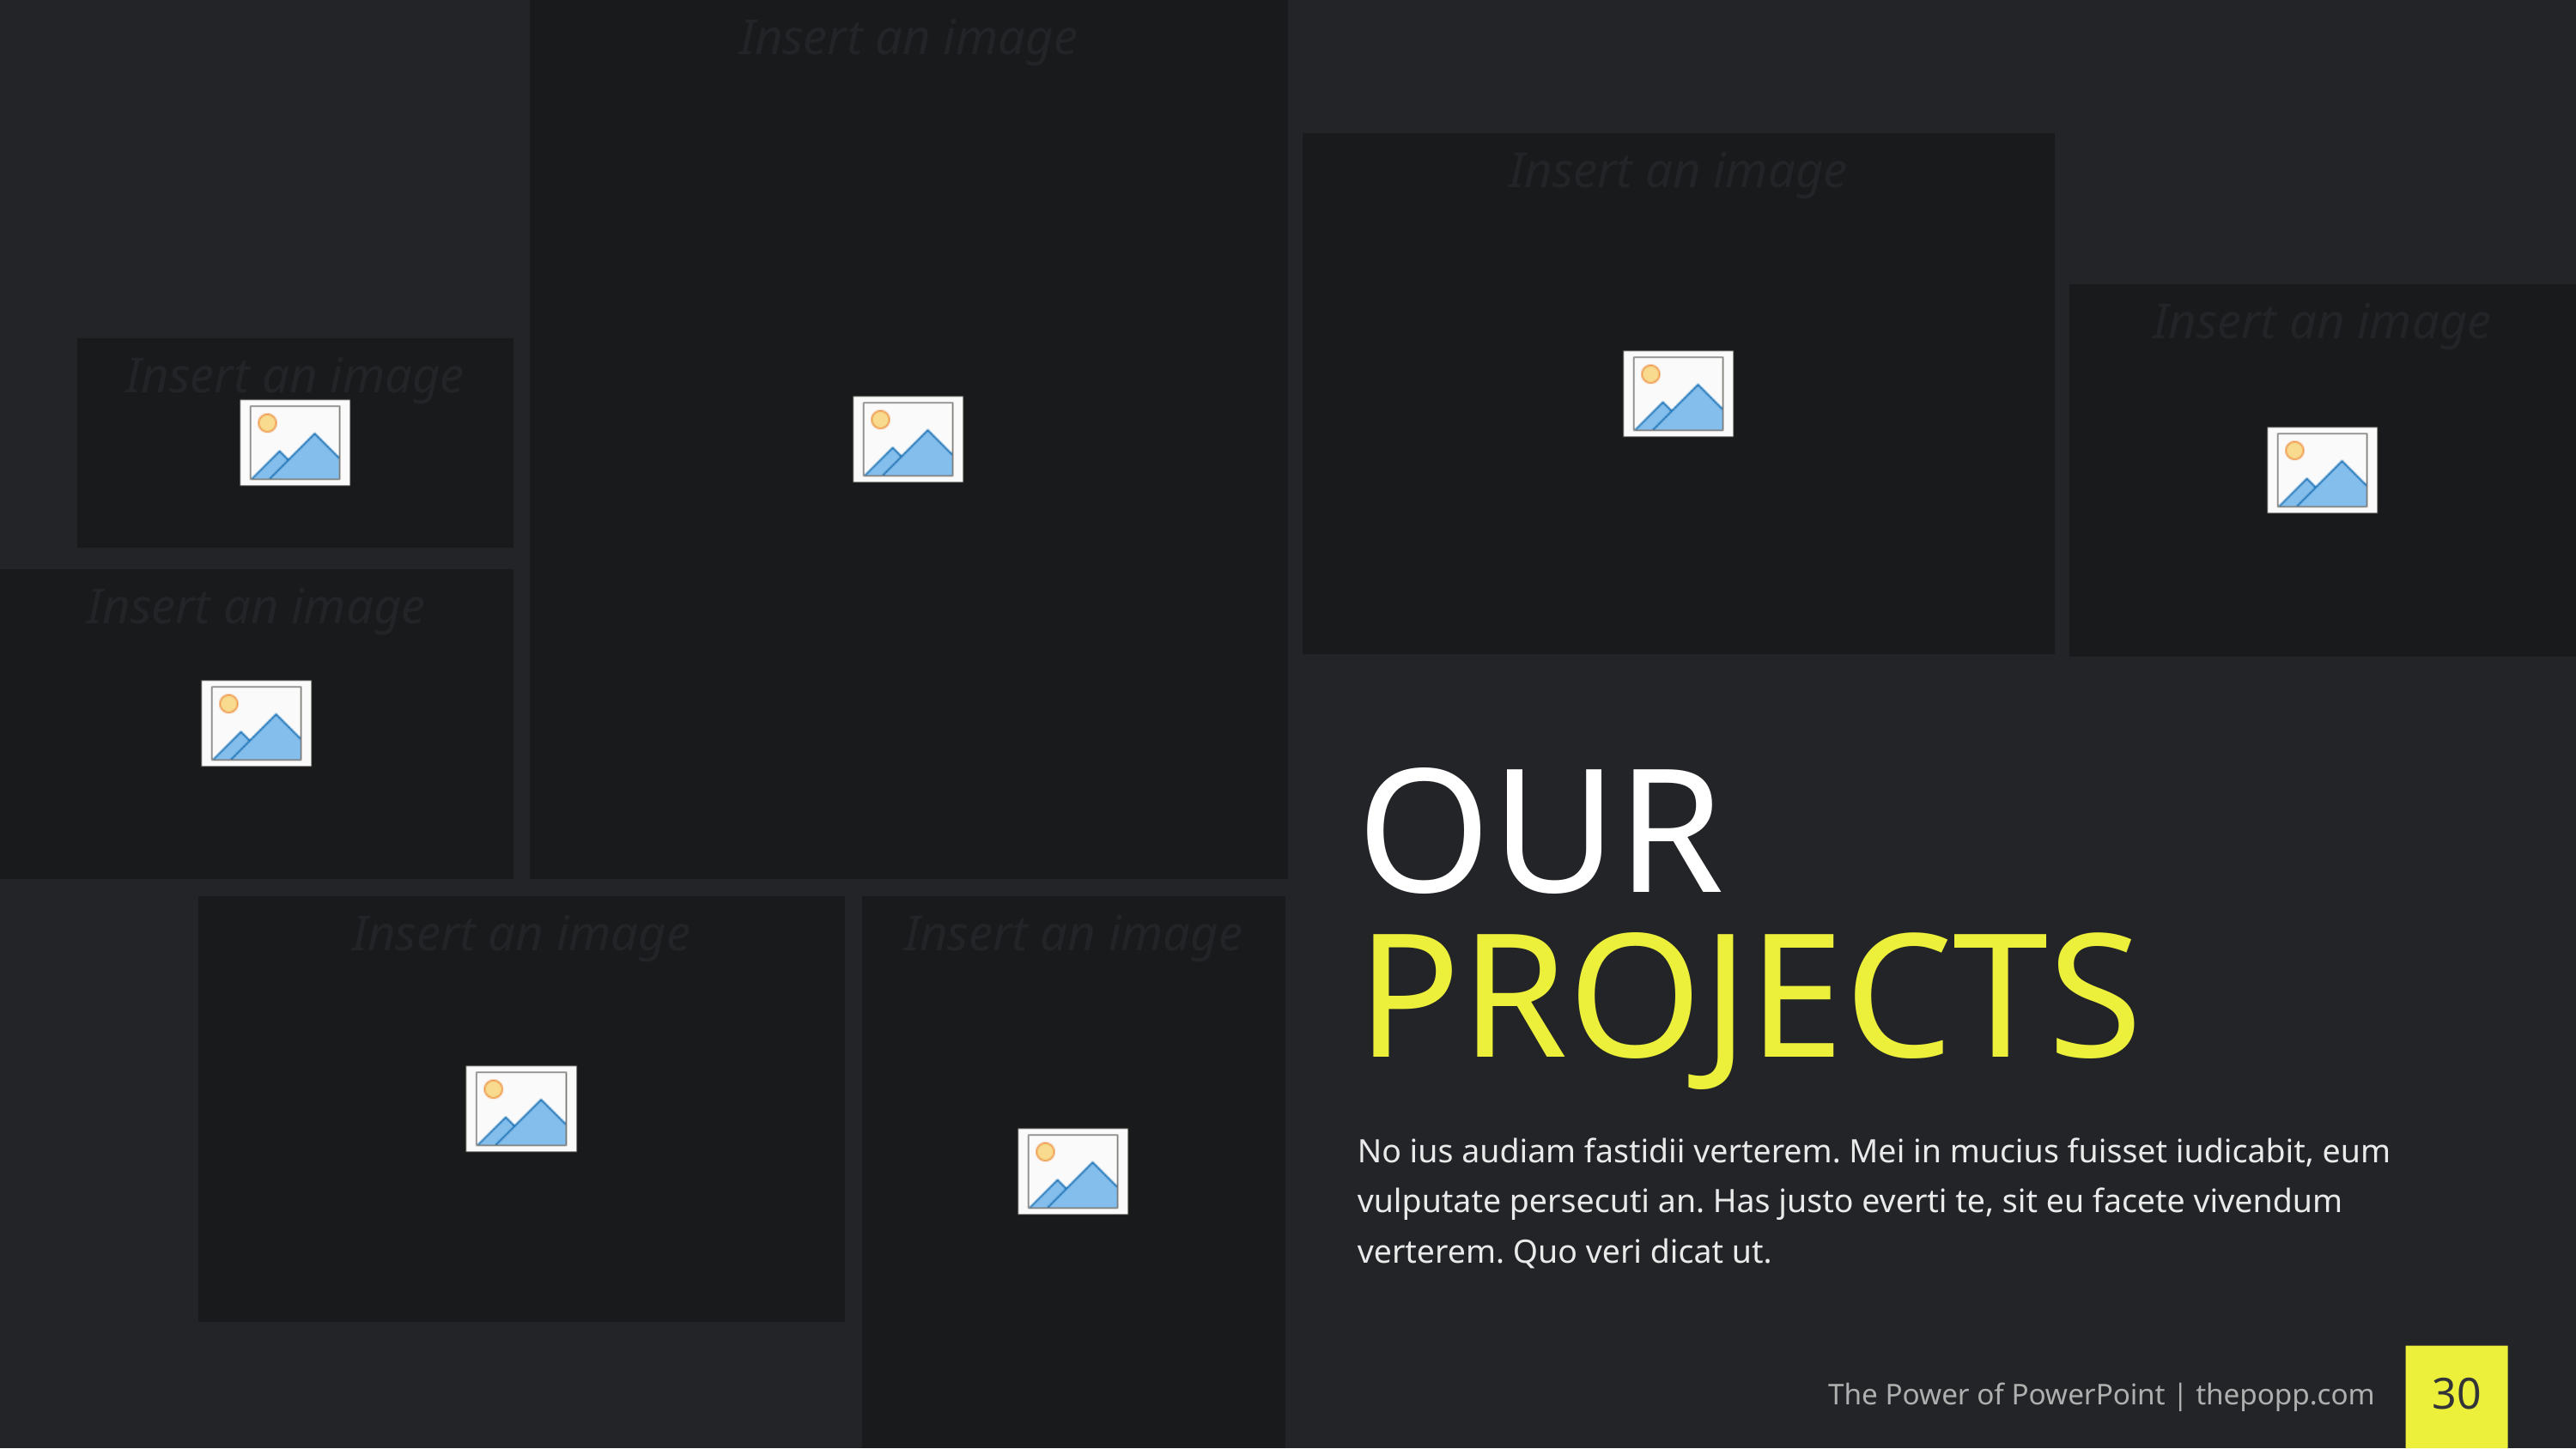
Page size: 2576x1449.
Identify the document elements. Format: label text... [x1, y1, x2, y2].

slide_number 30 [2404, 1356, 2509, 1434]
picture [77, 338, 513, 549]
picture [2069, 283, 2576, 658]
title OUR PROJECTS [1344, 672, 2478, 1097]
footer The Power of PowerPoint | thepopp.com [1519, 1356, 2389, 1434]
picture [861, 895, 1285, 1449]
picture [1302, 133, 2055, 654]
list No ius audiam fastidii verterem. Mei in mucius fuisset iudicabit, eum vulputate persecuti an. Has justo everti te, sit eu facete vivendum verterem. Quo veri dicat ut. [1344, 1112, 2462, 1323]
picture [0, 568, 513, 879]
picture [529, 0, 1288, 879]
picture [197, 895, 846, 1323]
